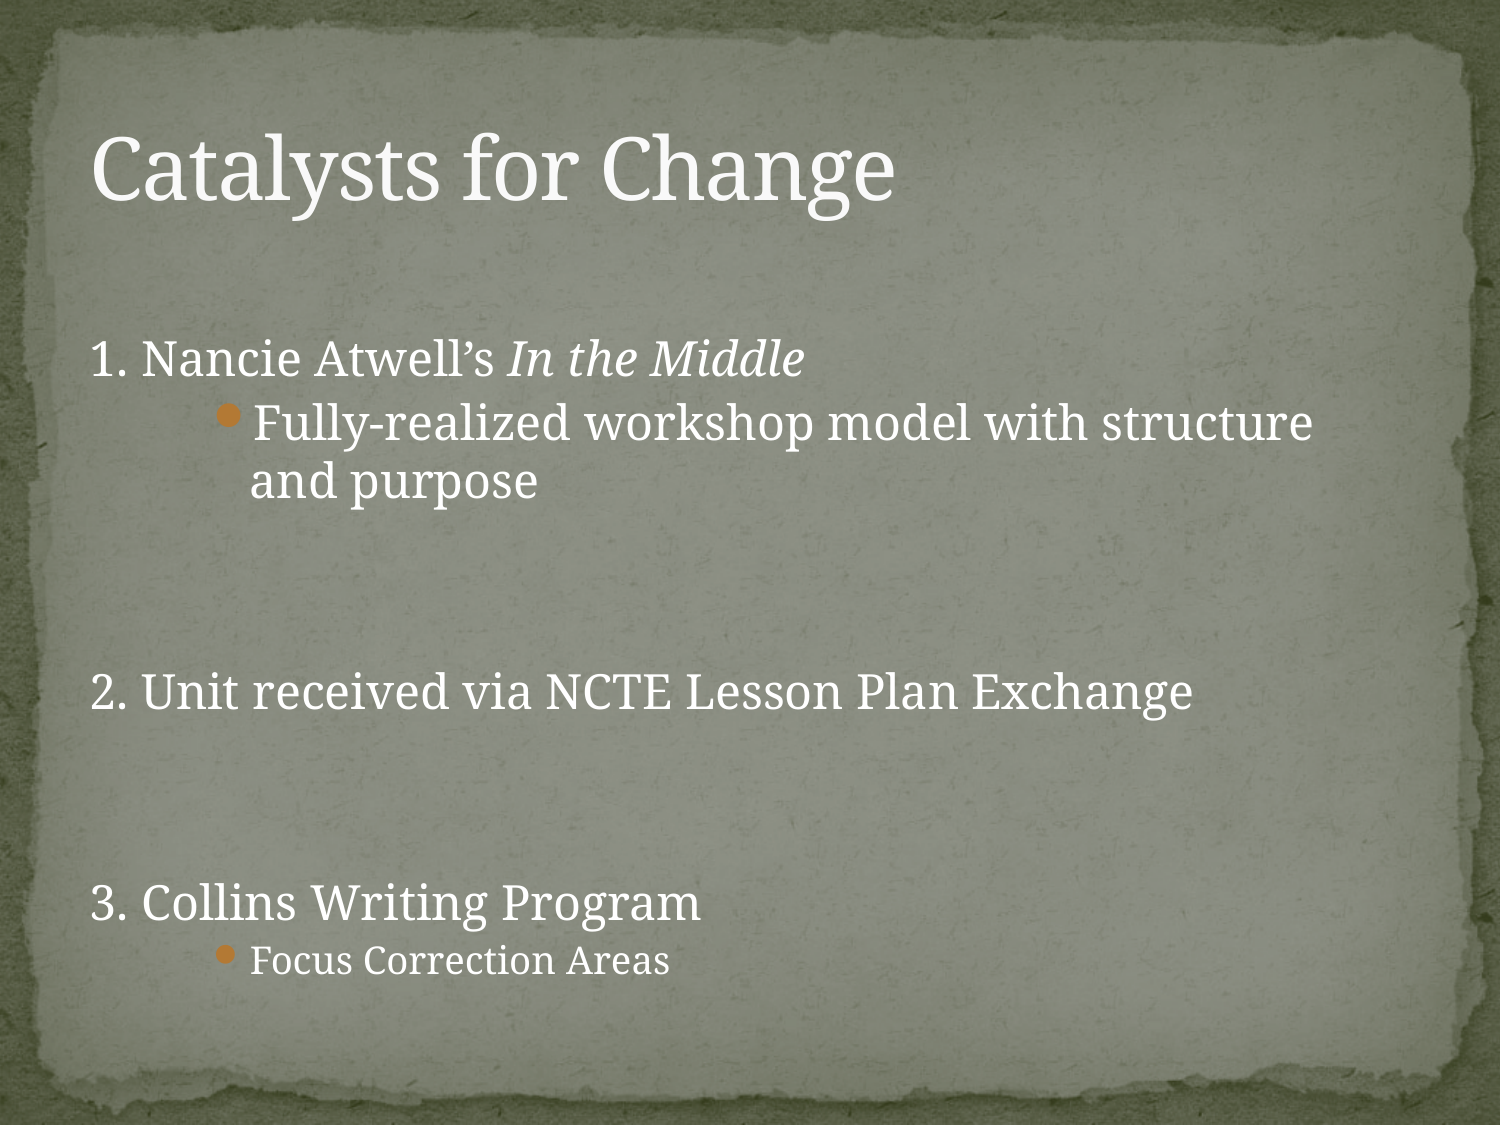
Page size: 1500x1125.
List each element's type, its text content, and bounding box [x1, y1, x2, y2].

title Catalysts for Change [74, 24, 1425, 225]
list 1. Nancie Atwell’s In the Middle Fully-realized workshop model with structure and purpose 2. Unit received via NCTE Lesson Plan Exchange 3. Collins Writing Program Focus Correction Areas [75, 249, 1425, 1000]
